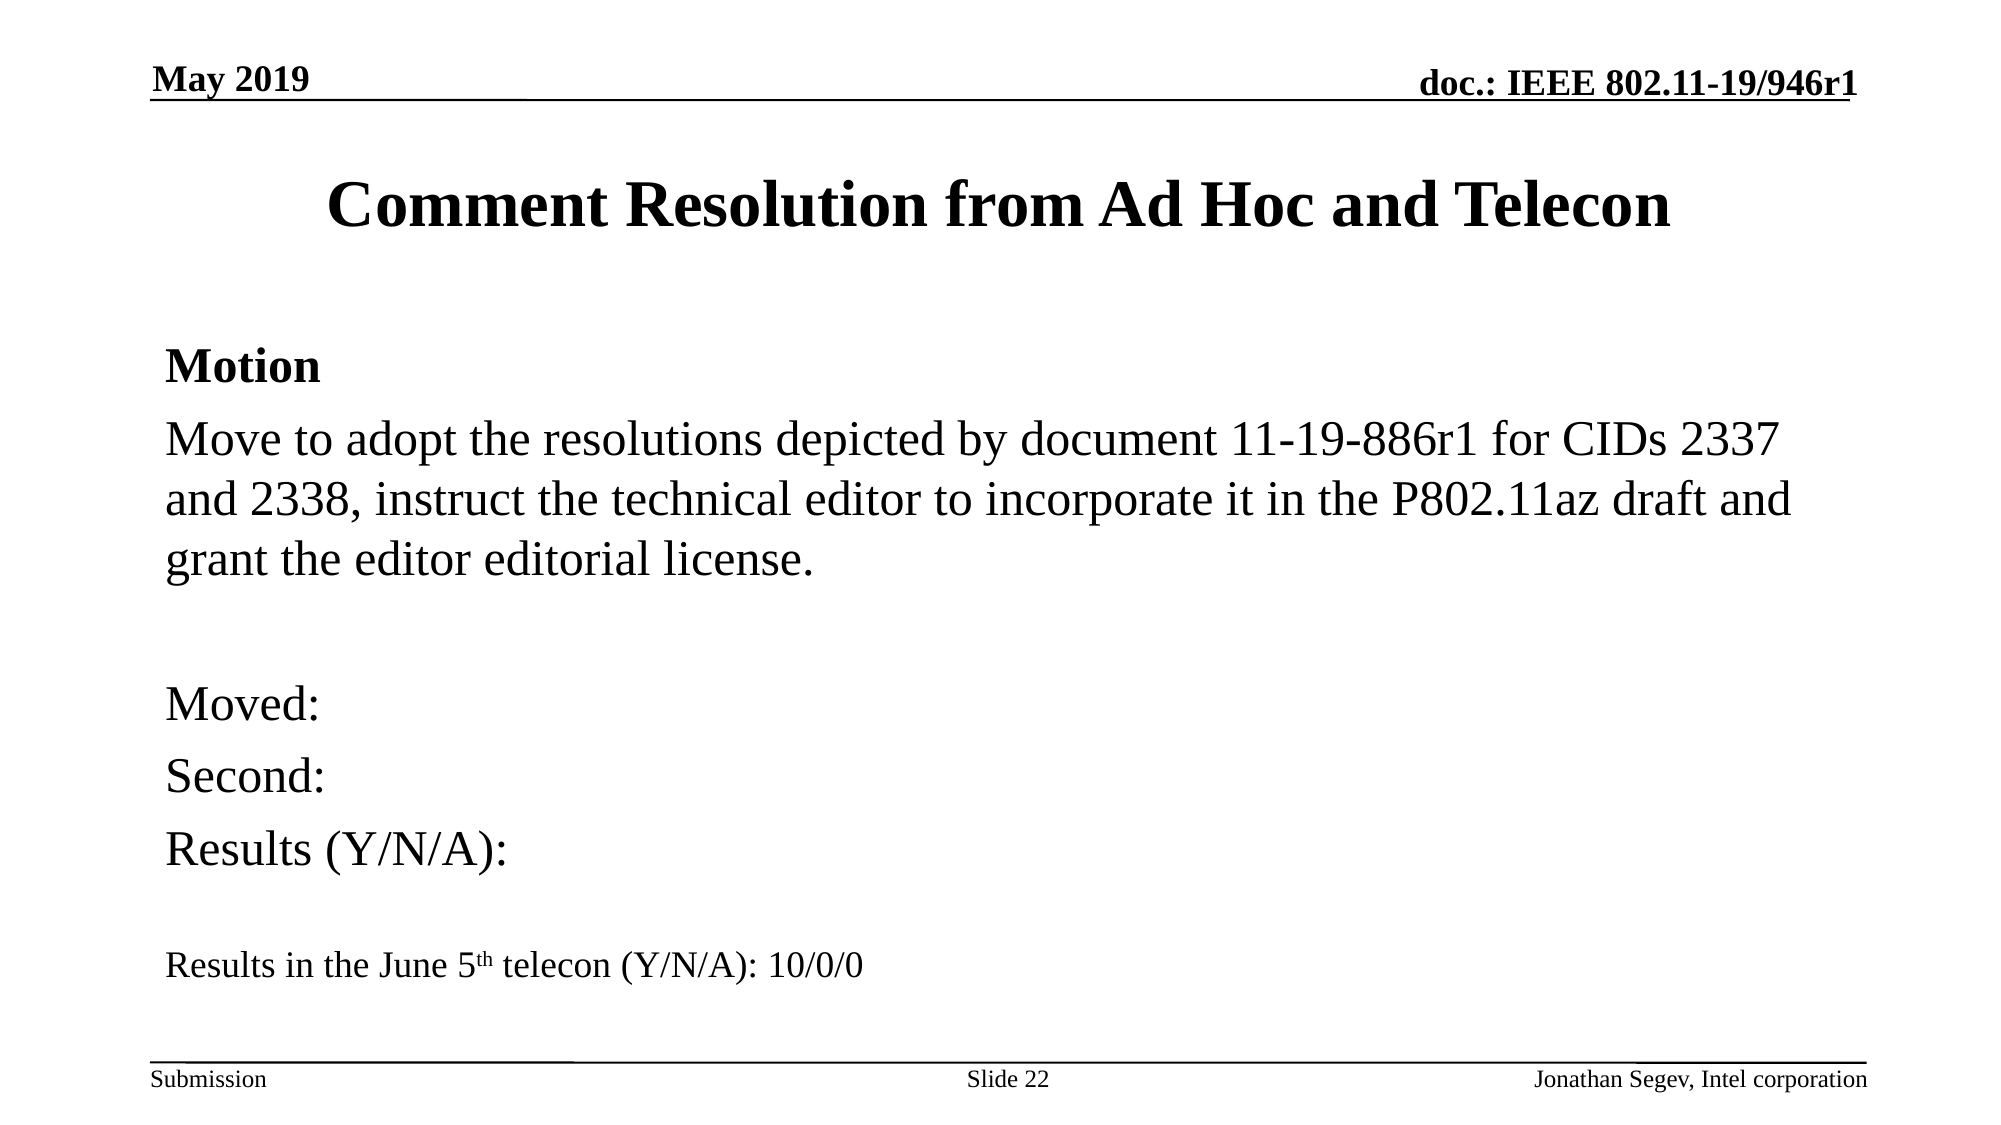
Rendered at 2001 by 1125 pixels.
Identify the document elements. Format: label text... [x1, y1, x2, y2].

list Motion Move to adopt the resolutions depicted by document 11-19-886r1 for CIDs 2337 and 2338, instruct the technical editor to incorporate it in the P802.11az draft and grant the editor editorial license. Moved: Second: Results (Y/N/A): Results in the June 5th telecon (Y/N/A): 10/0/0 [149, 324, 1850, 1000]
title Comment Resolution from Ad Hoc and Telecon [149, 112, 1850, 288]
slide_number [152, 54, 563, 100]
slide_number Slide 22 [950, 1061, 1067, 1123]
footer Jonathan Segev, Intel corporation [1171, 1061, 1869, 1093]
